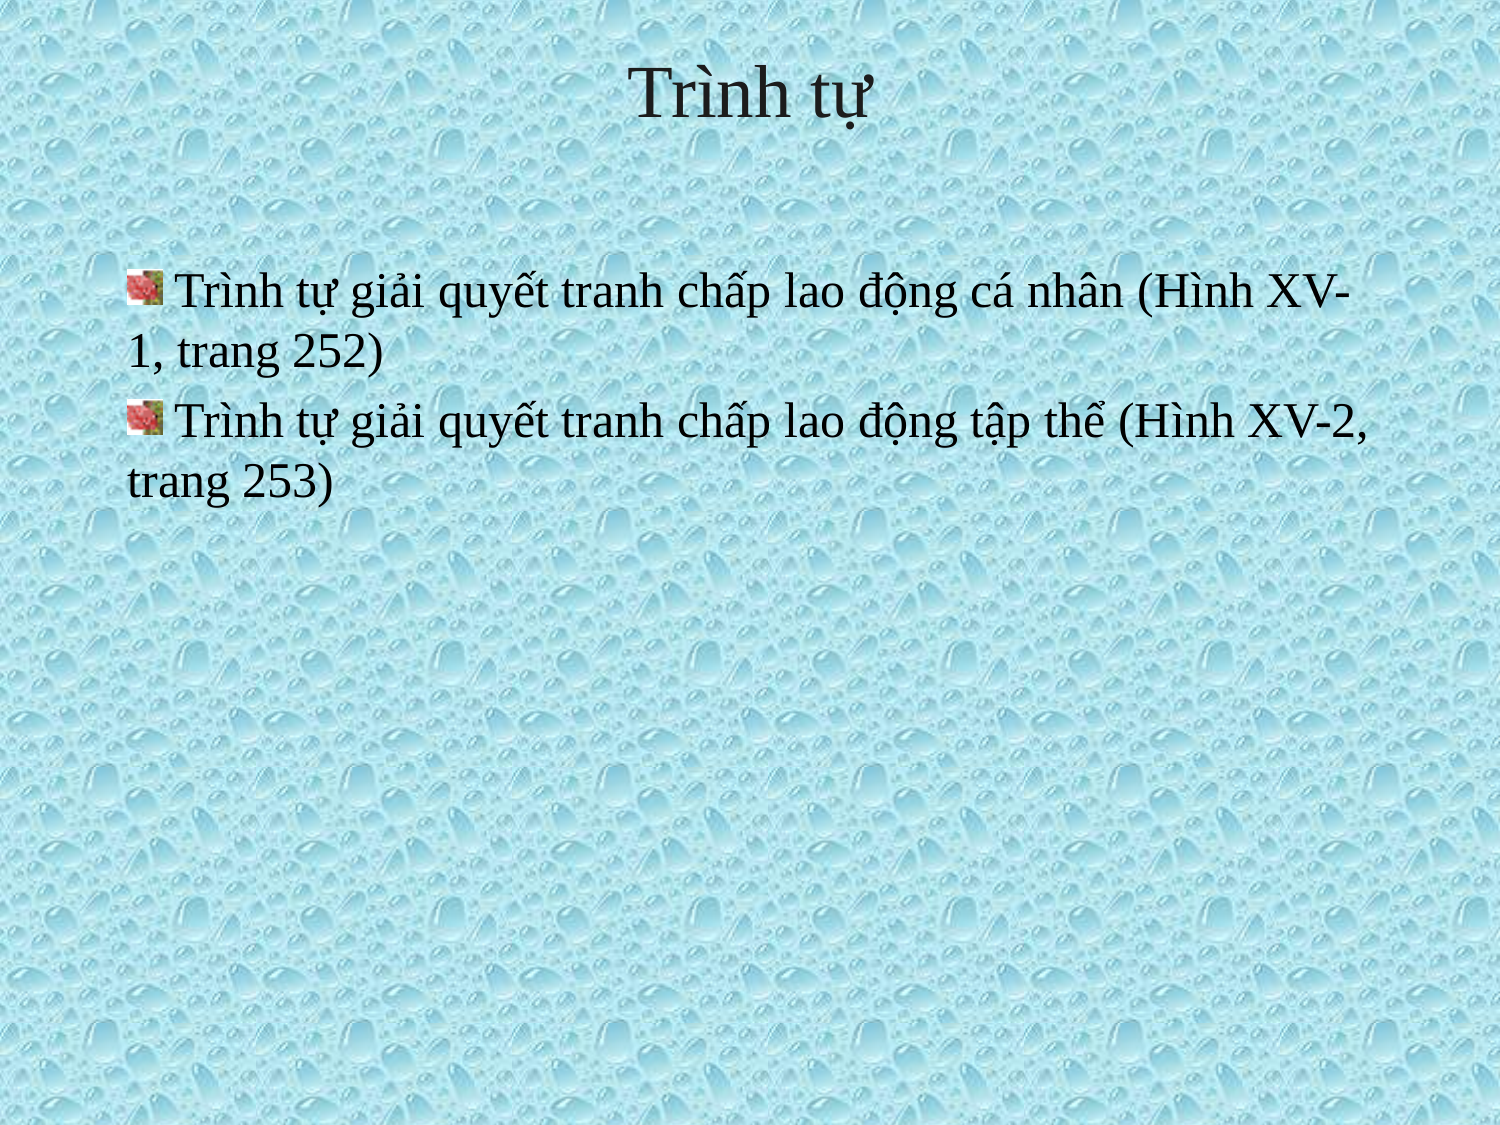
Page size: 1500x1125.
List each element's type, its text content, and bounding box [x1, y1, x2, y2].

subtitle Trình tự giải quyết tranh chấp lao động cá nhân (Hình XV-1, trang 252) Trình tự giải quyết tranh chấp lao động tập thể (Hình XV-2, trang 253) [112, 249, 1401, 976]
title Trình tự [112, 0, 1388, 176]
picture [0, 0, 1500, 1125]
